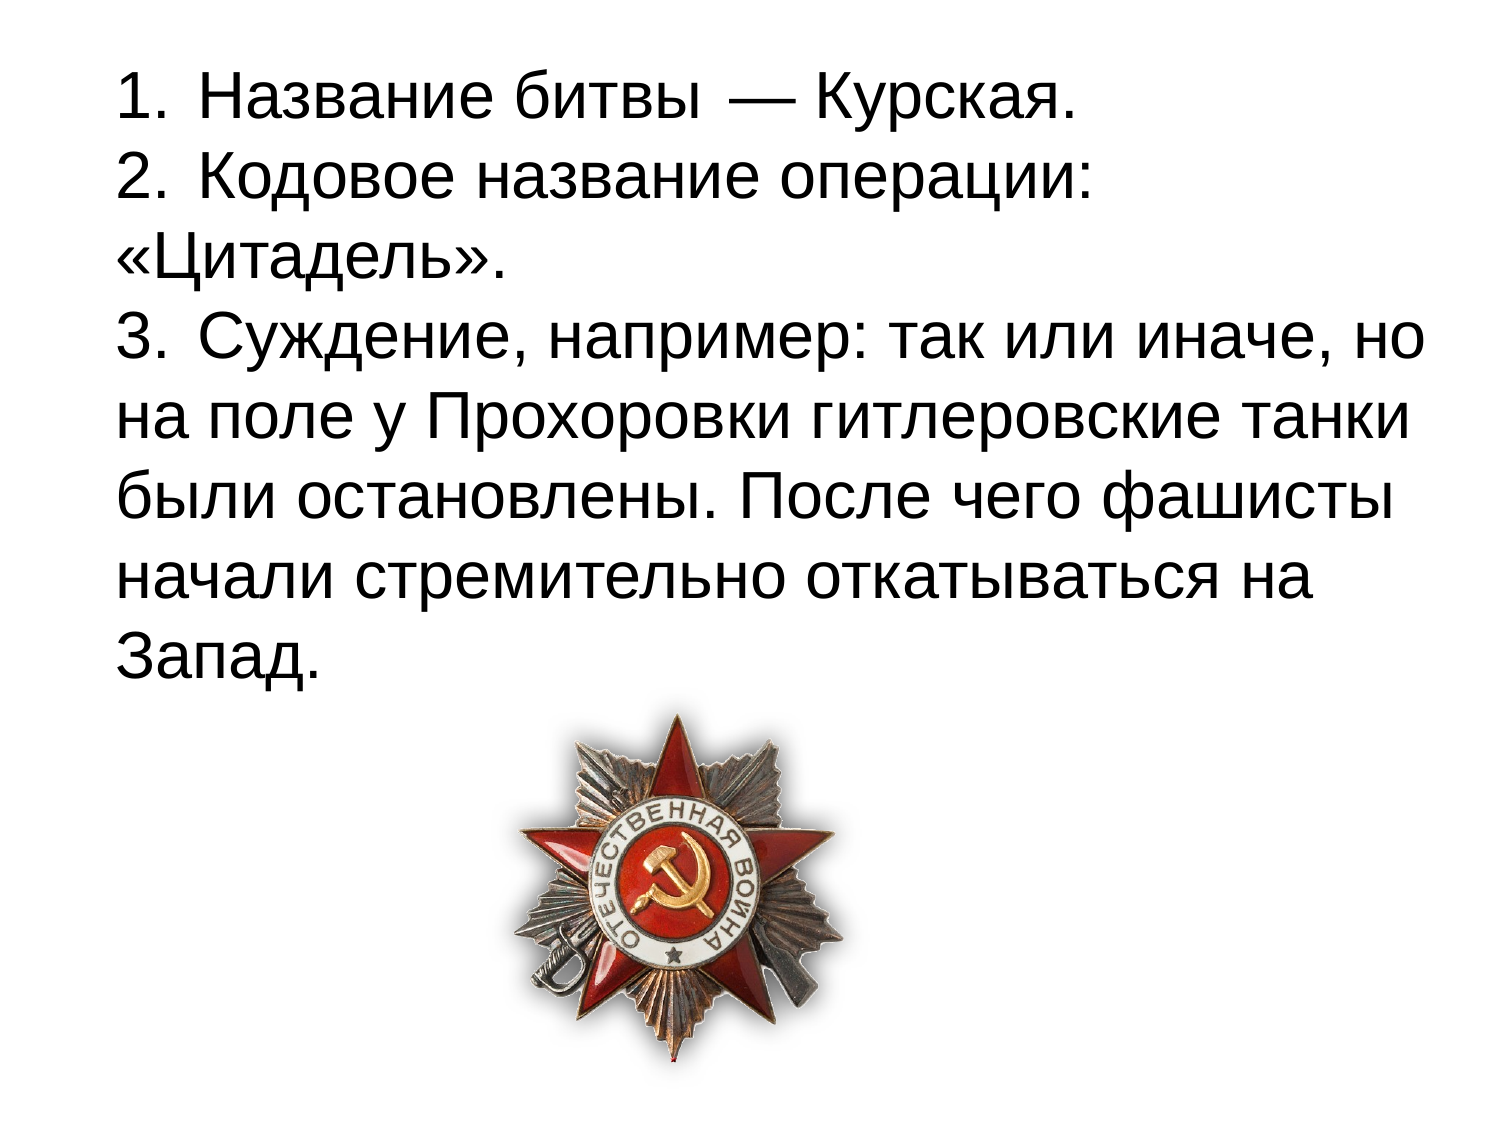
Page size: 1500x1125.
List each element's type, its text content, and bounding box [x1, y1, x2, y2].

text_box 1. Название битвы — Курская. 2. Кодовое название операции: «Цитадель». 3. Суждение, например: так или иначе, но на поле у Прохоровки гитлеровские танки были остановлены. После чего фашисты начали стремительно откатываться на Запад. [100, 44, 1500, 699]
picture [501, 703, 857, 1081]
